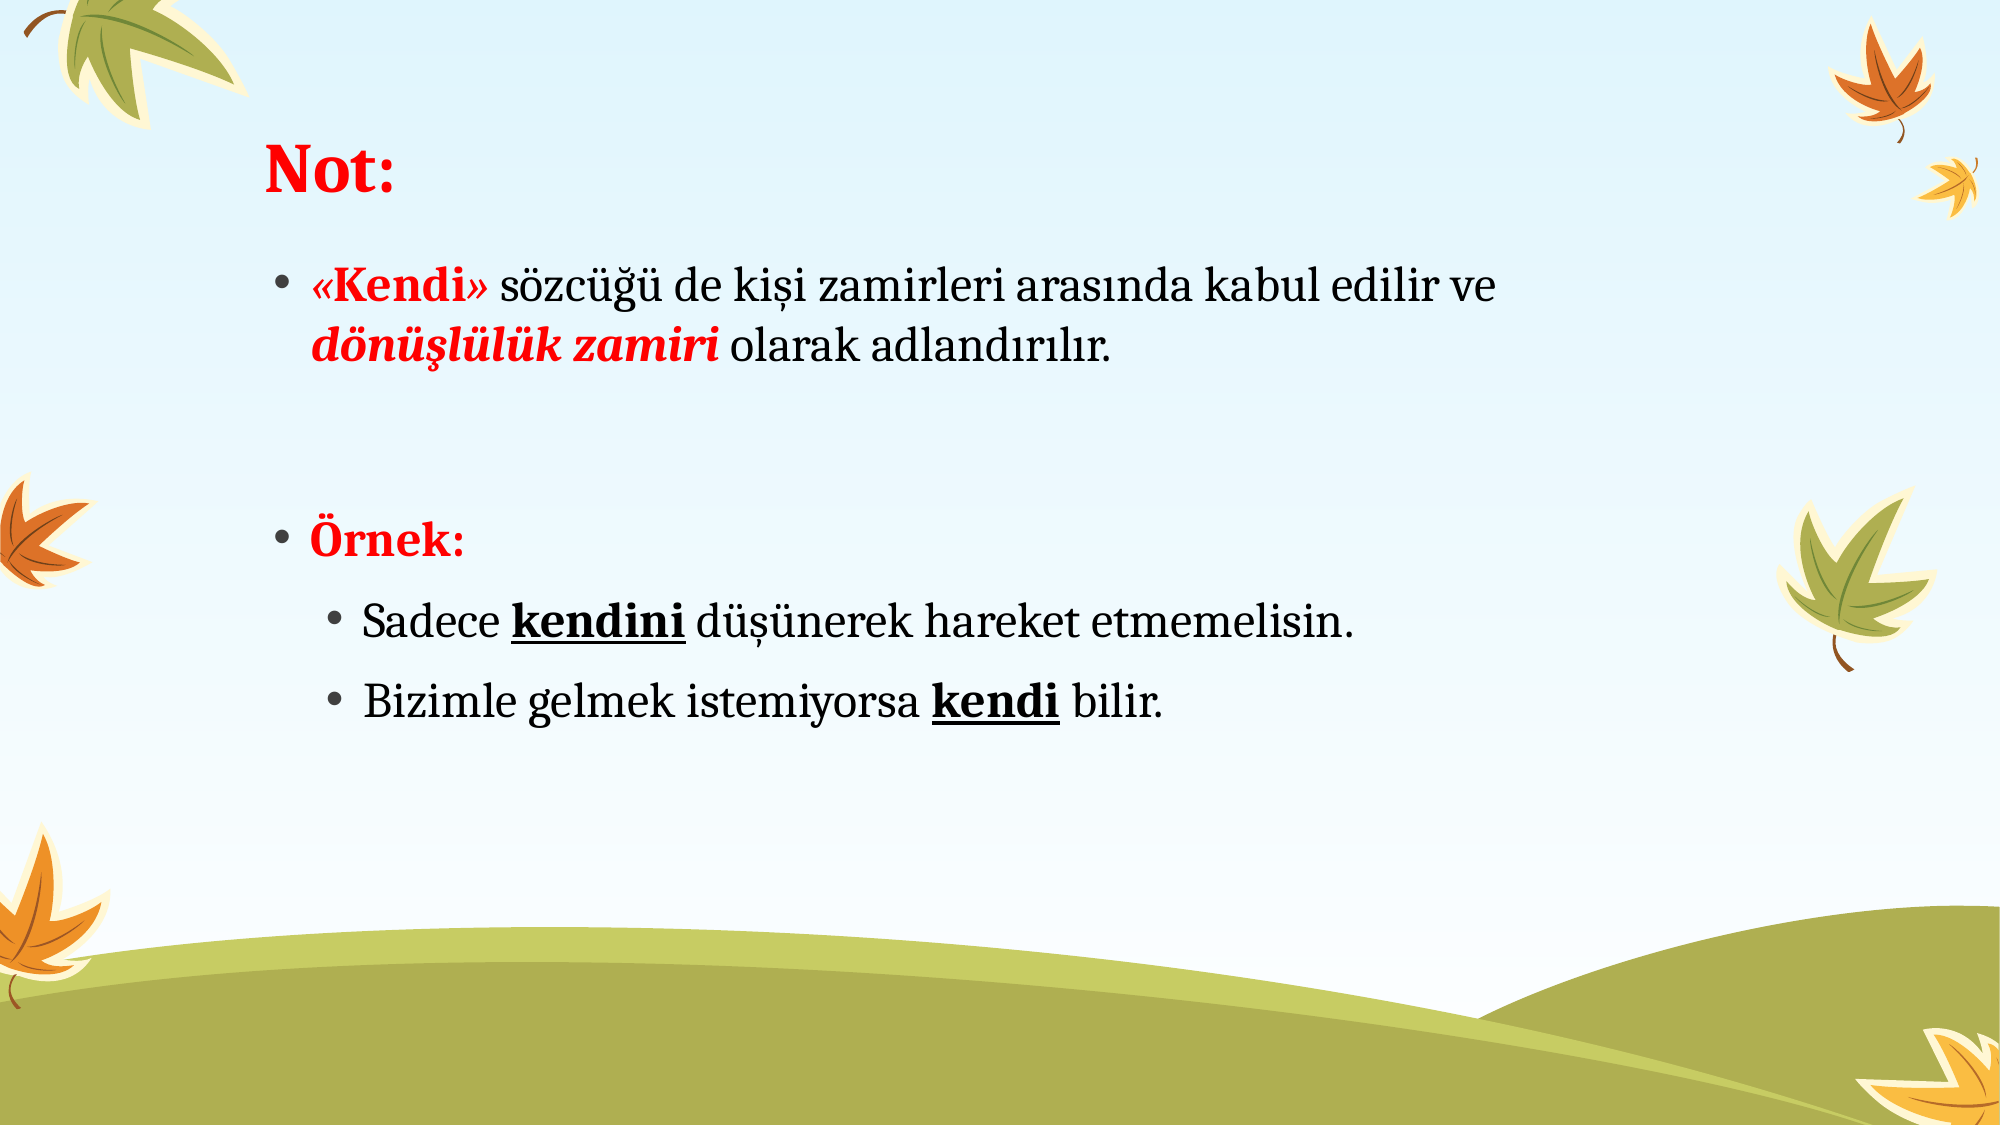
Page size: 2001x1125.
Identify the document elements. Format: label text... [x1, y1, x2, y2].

list «Kendi» sözcüğü de kişi zamirleri arasında kabul edilir ve dönüşlülük zamiri olarak adlandırılır. Örnek: Sadece kendini düşünerek hareket etmemelisin. Bizimle gelmek istemiyorsa kendi bilir. [250, 243, 1750, 925]
title Not: [249, 12, 1749, 216]
